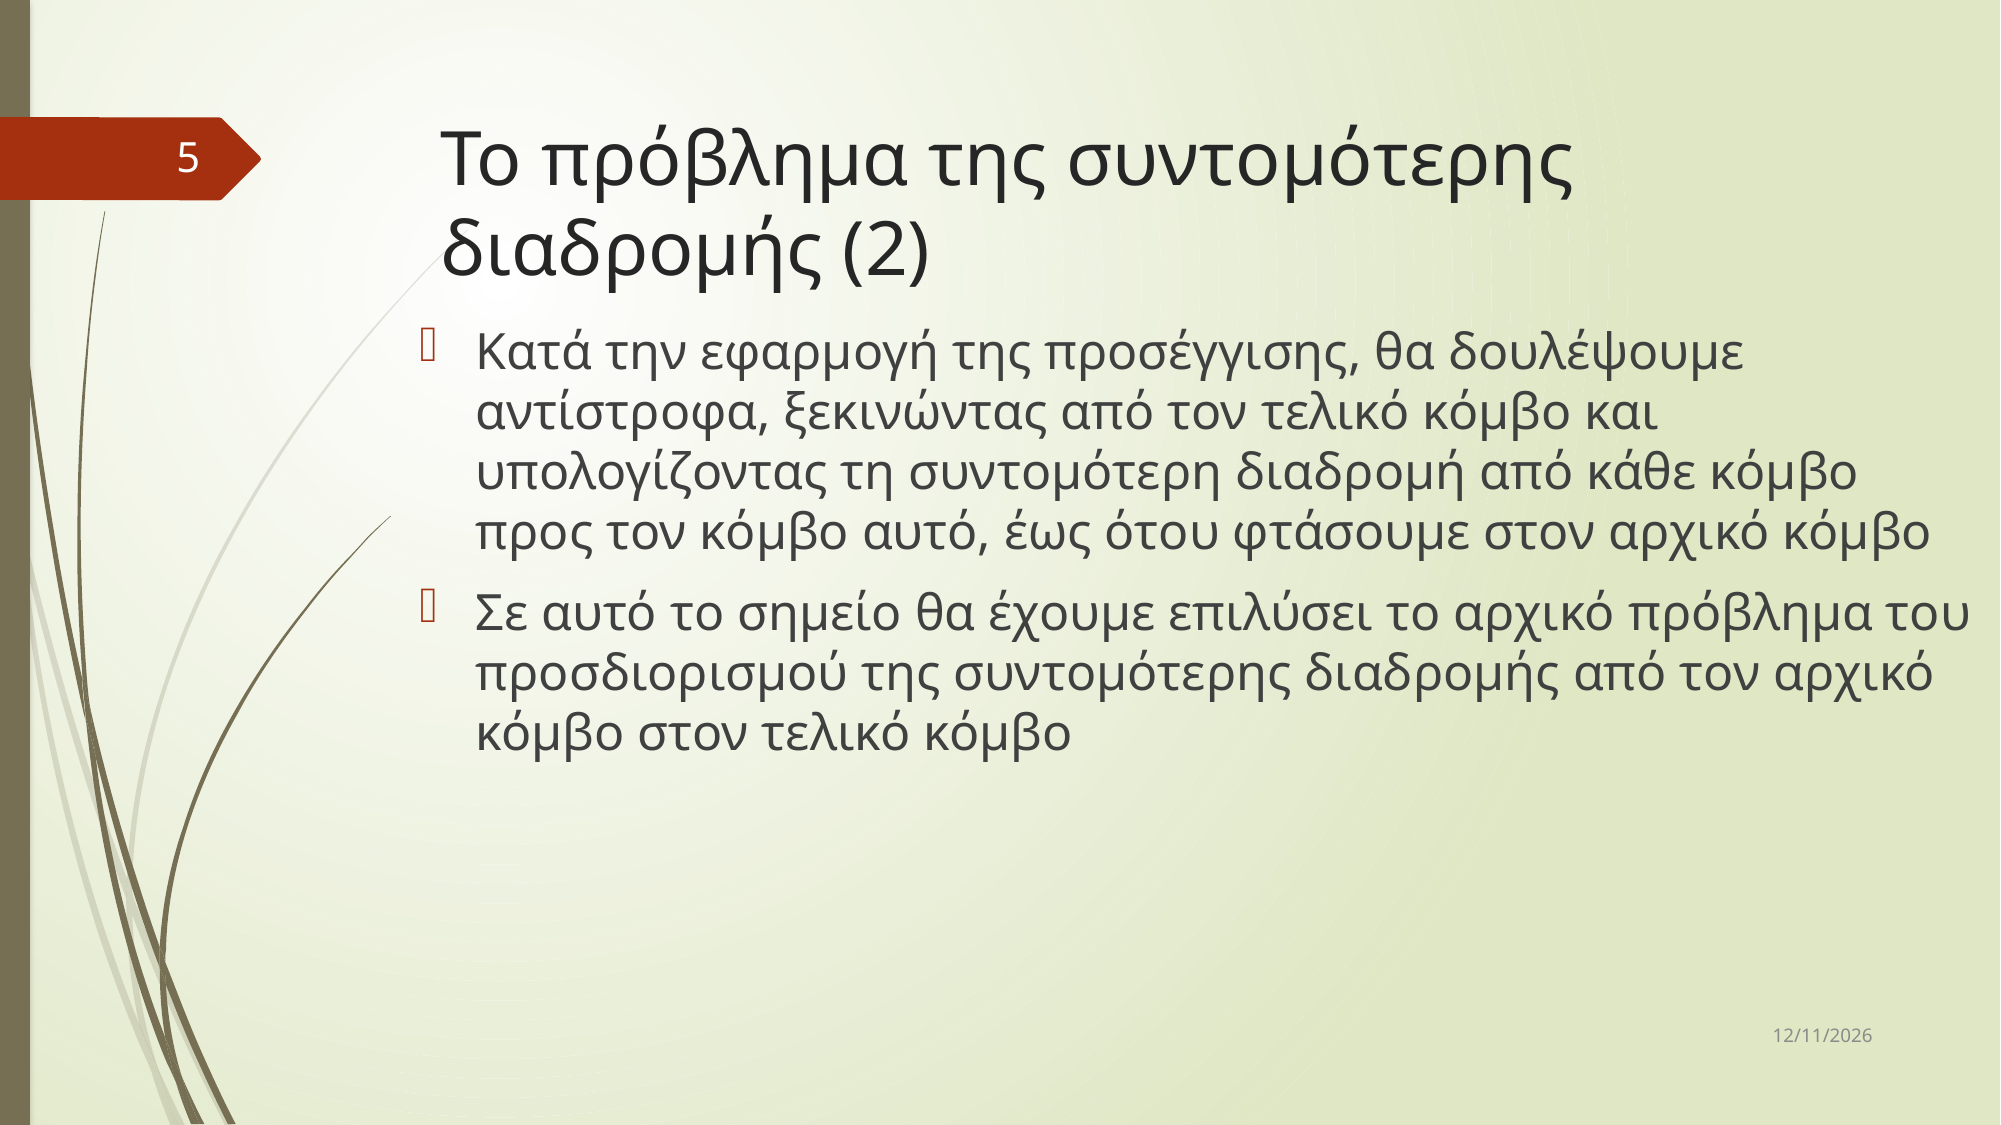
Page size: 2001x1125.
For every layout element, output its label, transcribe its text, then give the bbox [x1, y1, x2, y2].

title Το πρόβλημα της συντομότερης διαδρομής (2) [425, 102, 1888, 312]
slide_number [1699, 1005, 1888, 1067]
slide_number 5 [87, 129, 216, 190]
list Κατά την εφαρμογή της προσέγγισης, θα δουλέψουμε αντίστροφα, ξεκινώντας από τον τελικό κόμβο και υπολογίζοντας τη συντομότερη διαδρομή από κάθε κόμβο προς τον κόμβο αυτό, έως ότου φτάσουμε στον αρχικό κόμβο Σε αυτό το σημείο θα έχουμε επιλύσει το αρχικό πρόβλημα του προσδιορισμού της συντομότερης διαδρομής από τον αρχικό κόμβο στον τελικό κόμβο [404, 312, 2000, 1113]
